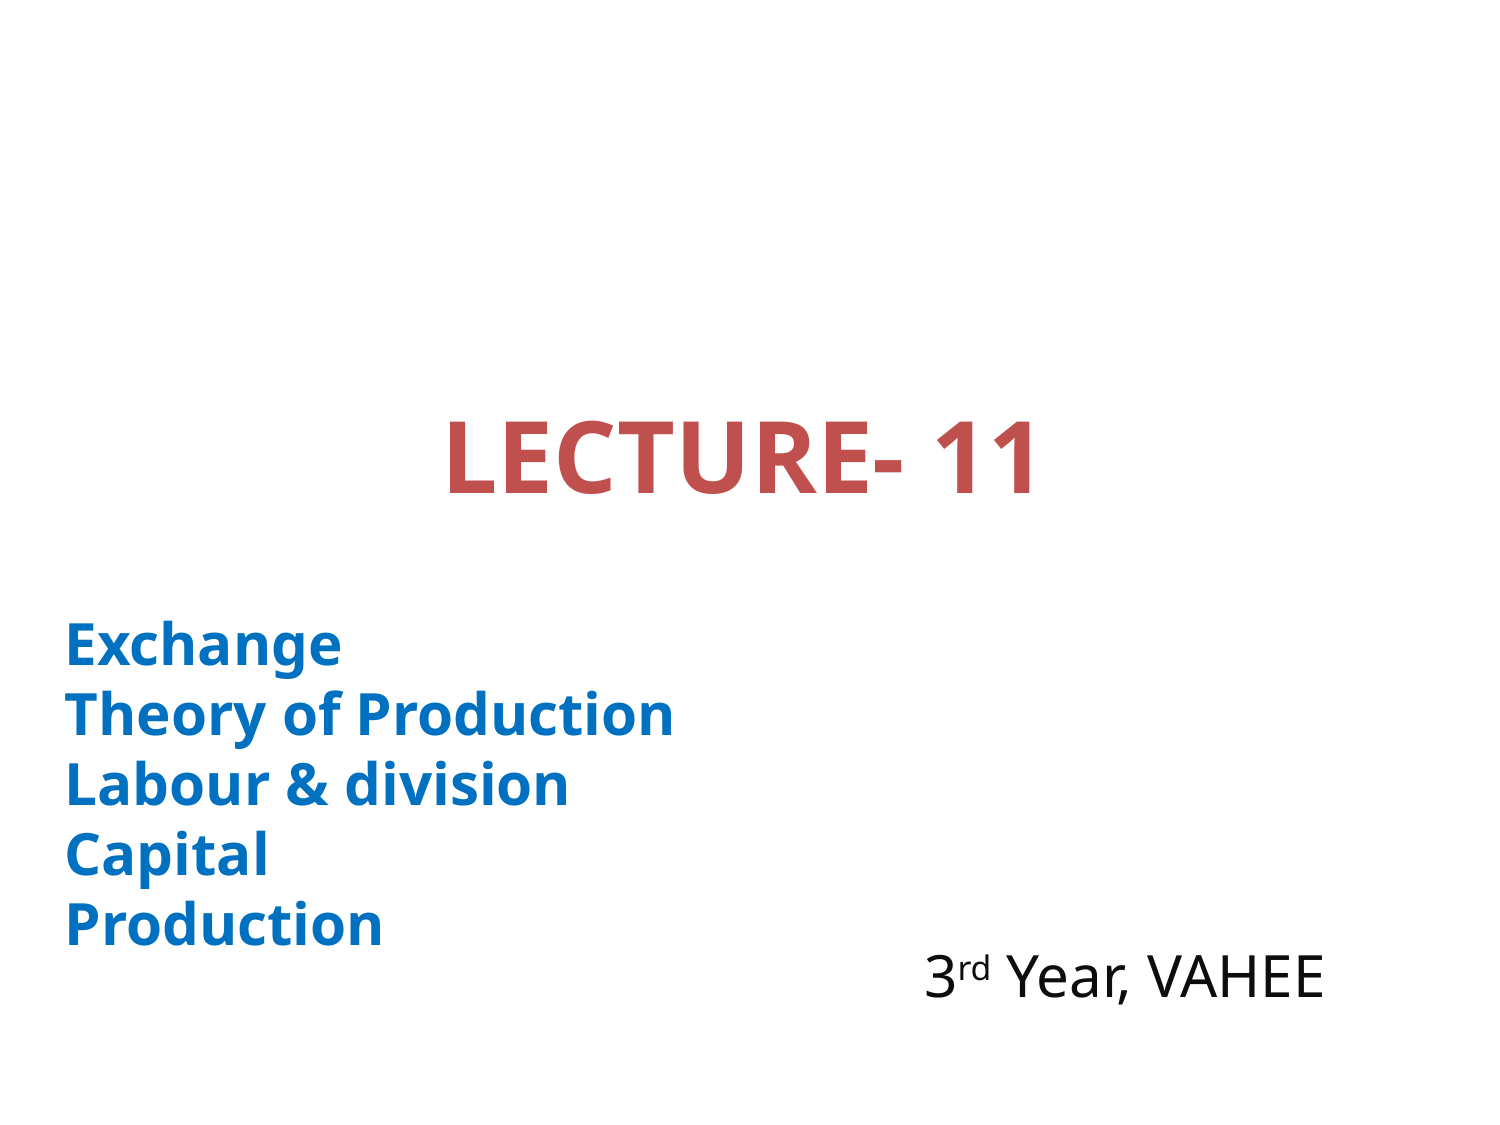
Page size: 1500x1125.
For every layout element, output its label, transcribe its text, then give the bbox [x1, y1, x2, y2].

subtitle 3rd Year, VAHEE [699, 849, 1500, 1038]
title LECTURE- 11 [50, 174, 1438, 613]
text_box Exchange Theory of Production Labour & division Capital Production [50, 599, 1376, 1035]
